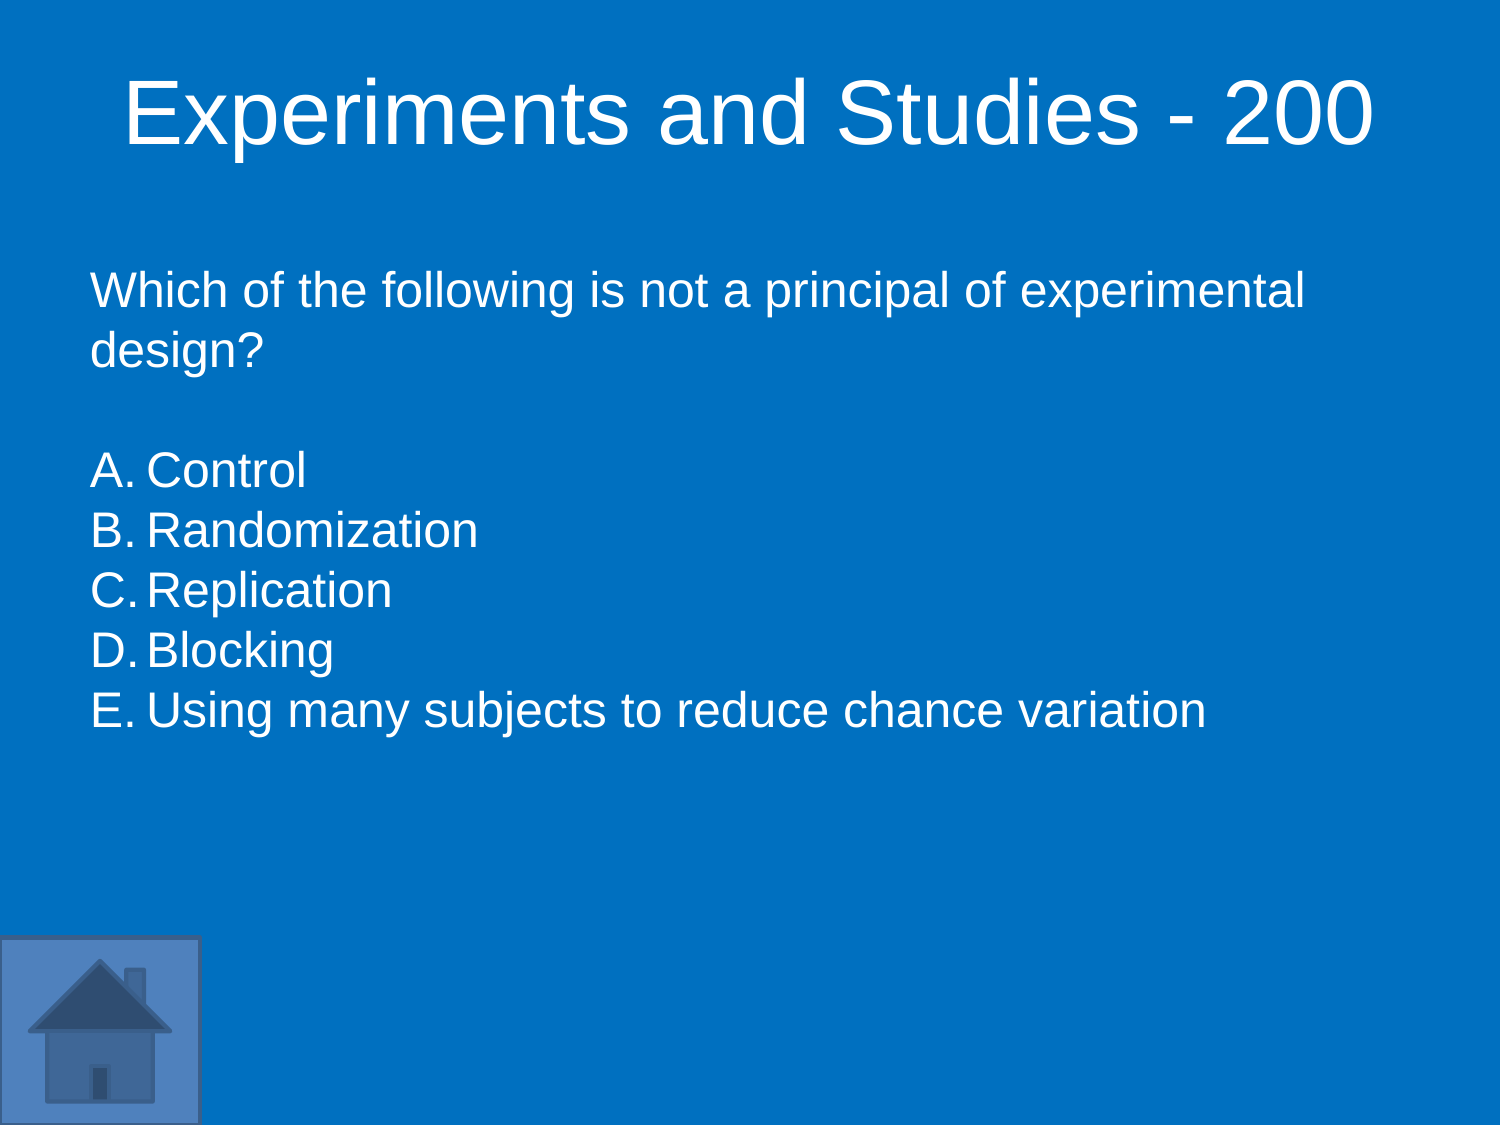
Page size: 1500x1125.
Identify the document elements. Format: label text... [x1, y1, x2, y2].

text_box [0, 935, 202, 1125]
text_box Experiments and Studies - 200 [74, 45, 1425, 233]
text_box Which of the following is not a principal of experimental design? Control Randomization Replication Blocking Using many subjects to reduce chance variation [74, 249, 1425, 1088]
